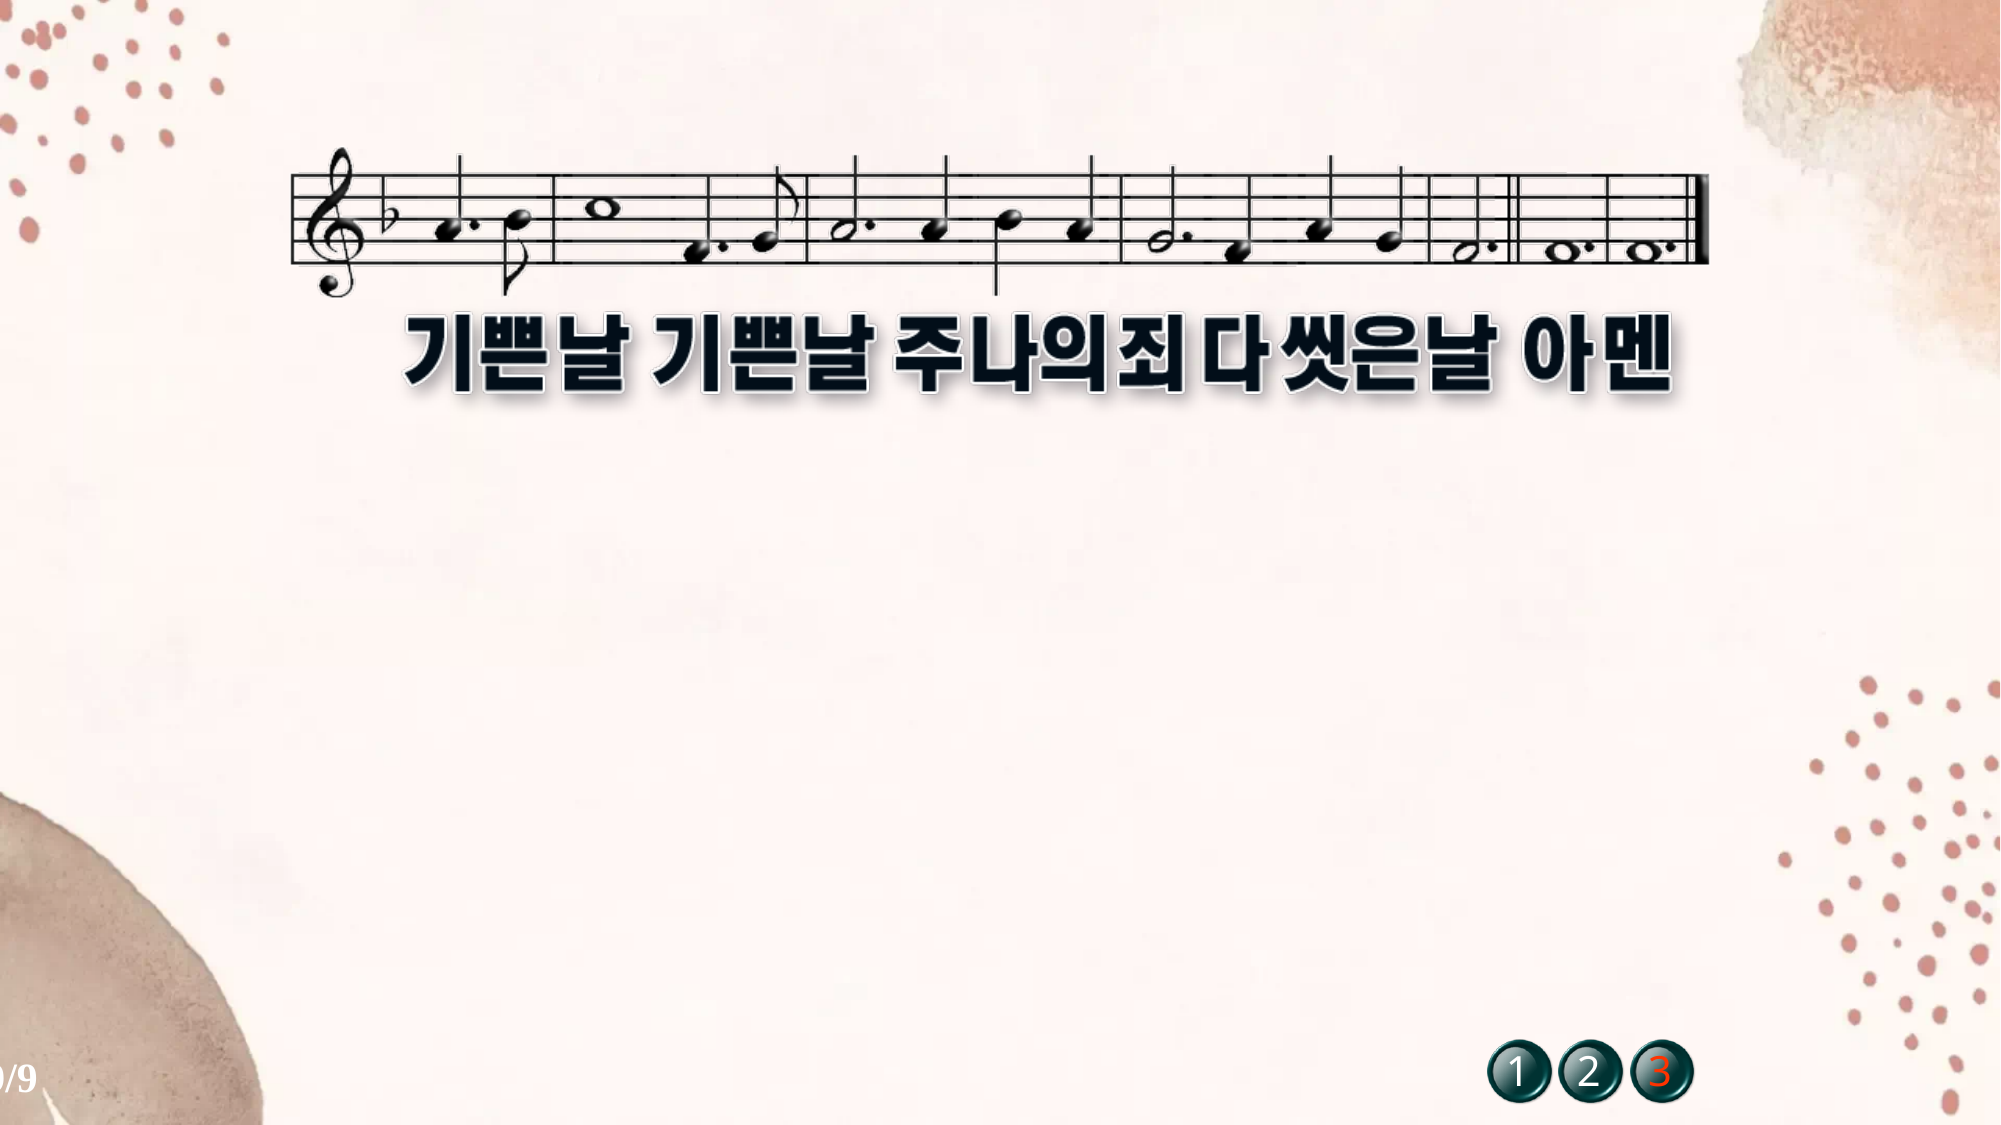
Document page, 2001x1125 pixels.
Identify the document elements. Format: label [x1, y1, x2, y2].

text_box [1555, 1035, 1626, 1106]
text_box [1627, 1035, 1697, 1106]
picture [0, 0, 2001, 1125]
text_box [1484, 1035, 1555, 1106]
